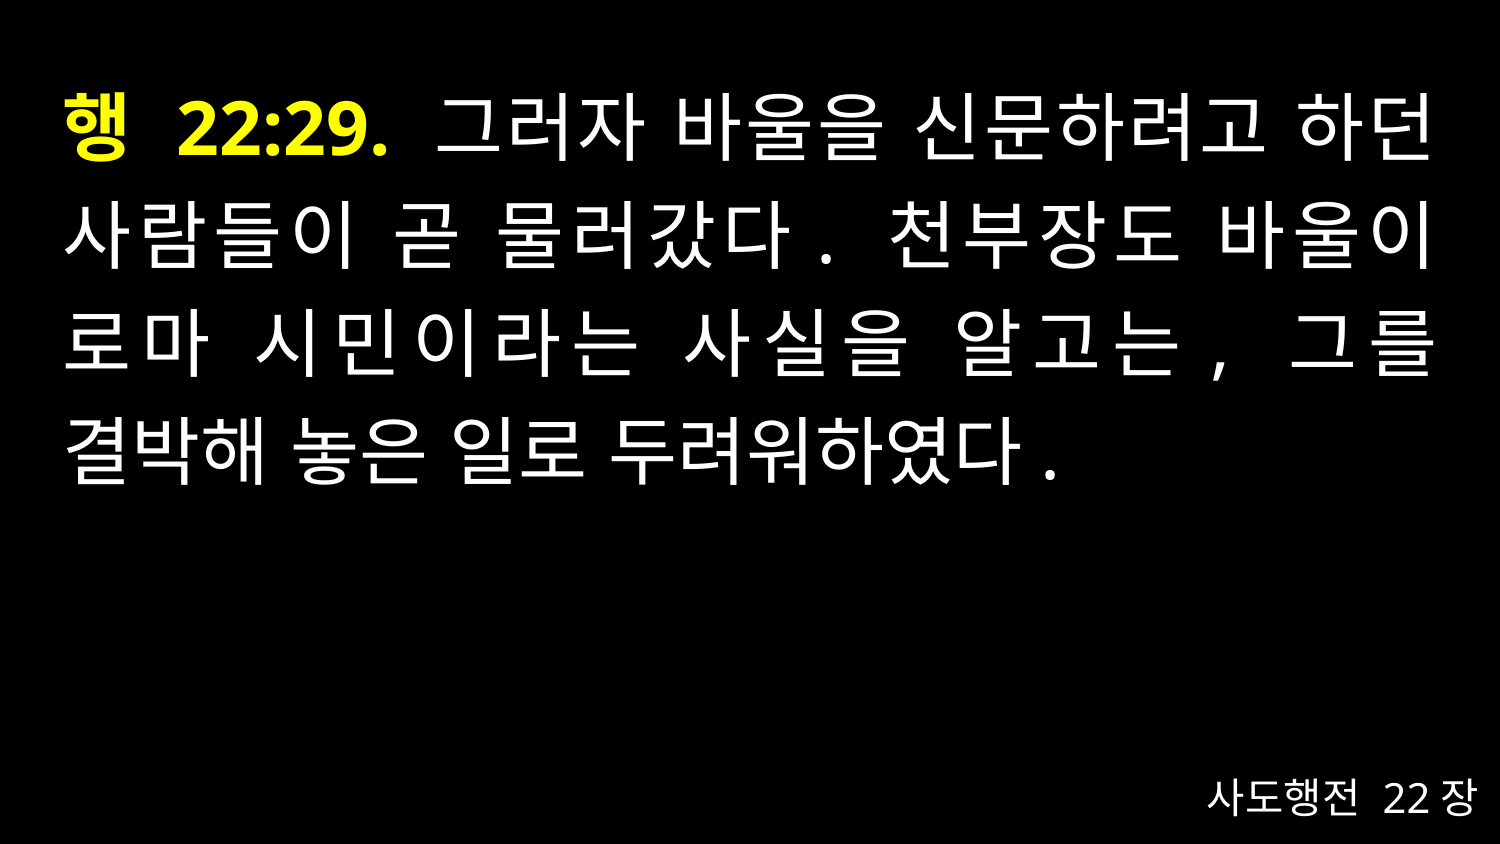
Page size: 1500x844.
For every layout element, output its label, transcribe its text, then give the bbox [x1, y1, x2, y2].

title 행 22:29. 그러자 바울을 신문하려고 하던 사람들이 곧 물러갔다. 천부장도 바울이 로마 시민이라는 사실을 알고는, 그를 결박해 놓은 일로 두려워하였다. [0, 0, 1500, 844]
subtitle 사도행전 22장 [916, 770, 1500, 844]
